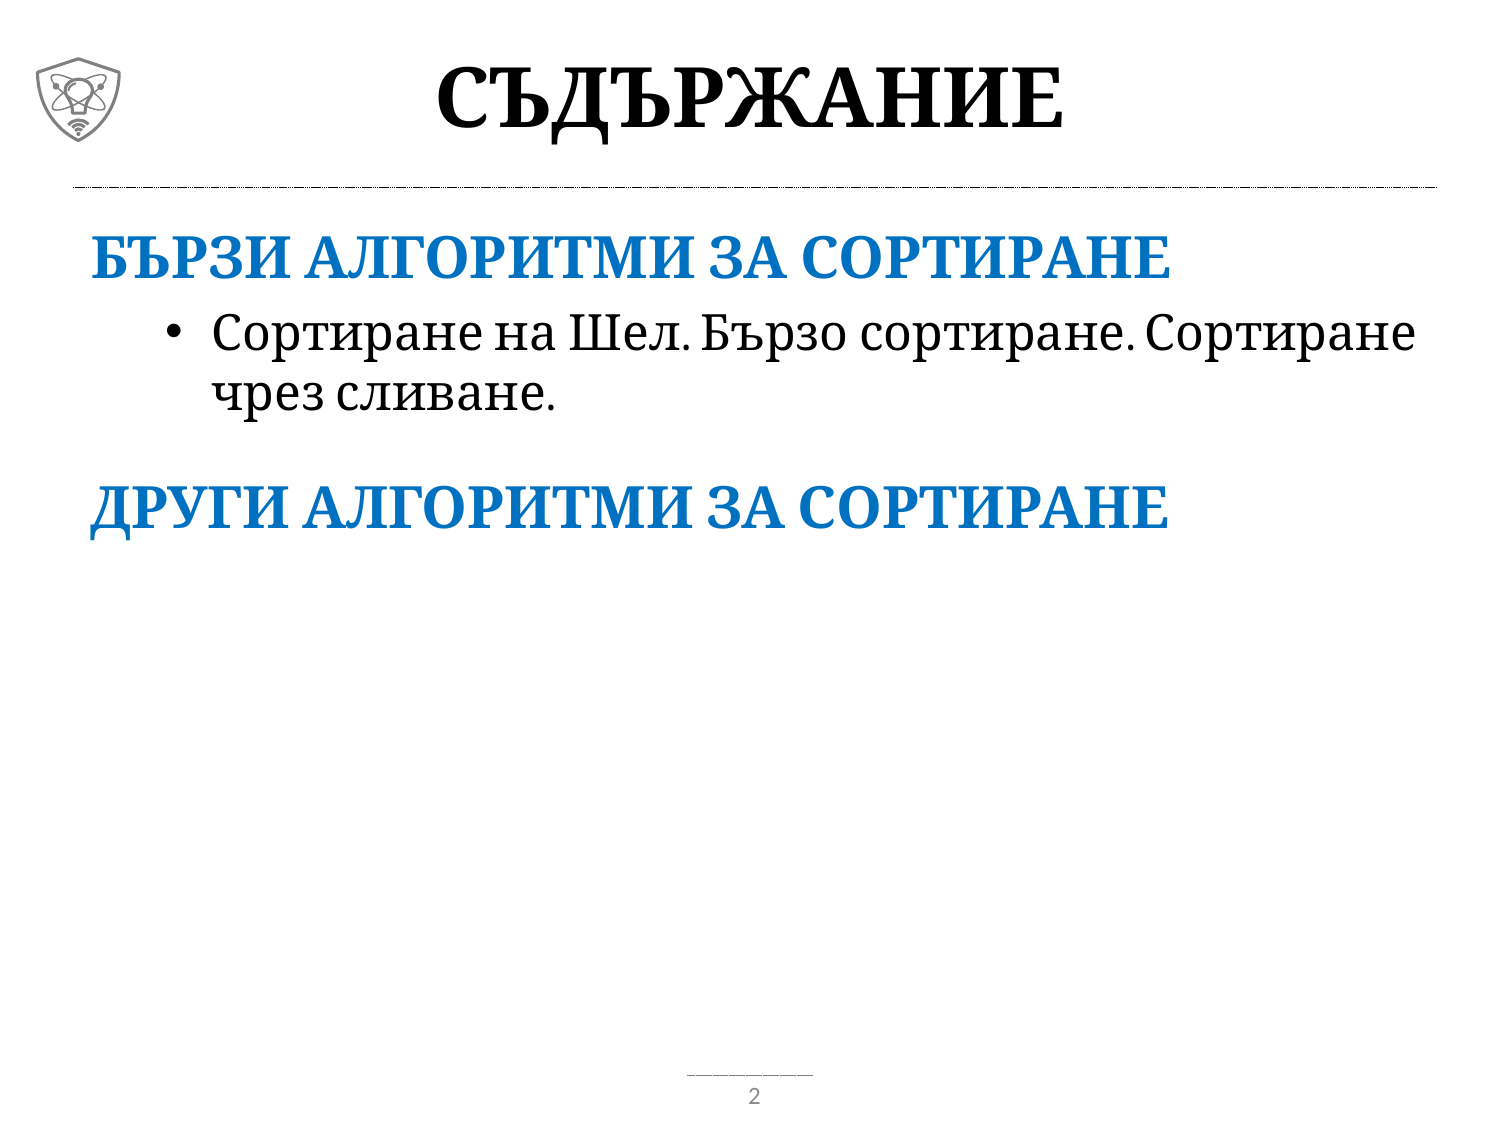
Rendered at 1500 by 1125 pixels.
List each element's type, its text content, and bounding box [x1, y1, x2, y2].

list Бързи алгоритми за сортиране Сортиране на Шел. Бързо сортиране. Сортиране чрез сливане. Други алгоритми за сортиране [75, 212, 1450, 1063]
title Съдържание [0, 0, 1500, 188]
slide_number 2 [579, 1065, 930, 1125]
